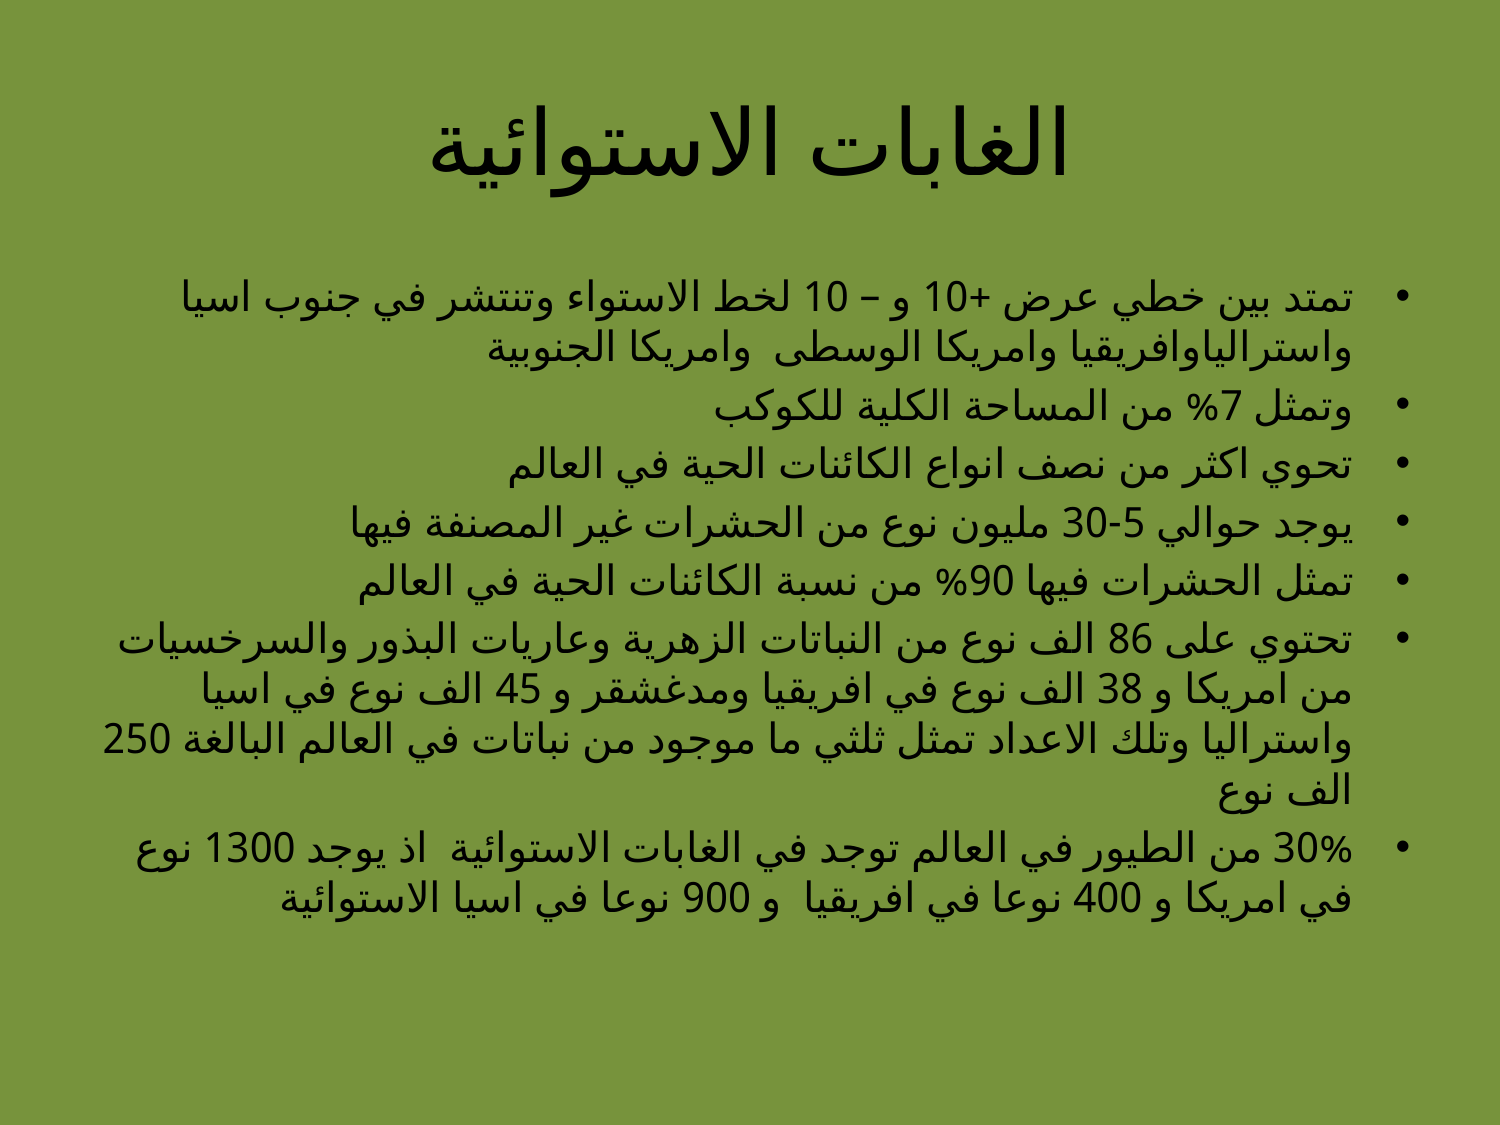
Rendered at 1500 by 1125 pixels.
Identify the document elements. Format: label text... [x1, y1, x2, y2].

title الغابات الاستوائية [75, 45, 1425, 233]
list تمتد بين خطي عرض +10 و – 10 لخط الاستواء وتنتشر في جنوب اسيا واسترالياوافريقيا وامريكا الوسطى وامريكا الجنوبية وتمثل 7% من المساحة الكلية للكوكب تحوي اكثر من نصف انواع الكائنات الحية في العالم يوجد حوالي 5-30 مليون نوع من الحشرات غير المصنفة فيها تمثل الحشرات فيها 90% من نسبة الكائنات الحية في العالم تحتوي على 86 الف نوع من النباتات الزهرية وعاريات البذور والسرخسيات من امريكا و 38 الف نوع في افريقيا ومدغشقر و 45 الف نوع في اسيا واستراليا وتلك الاعداد تمثل ثلثي ما موجود من نباتات في العالم البالغة 250 الف نوع 30% من الطيور في العالم توجد في الغابات الاستوائية اذ يوجد 1300 نوع في امريكا و 400 نوعا في افريقيا و 900 نوعا في اسيا الاستوائية [75, 262, 1425, 1005]
